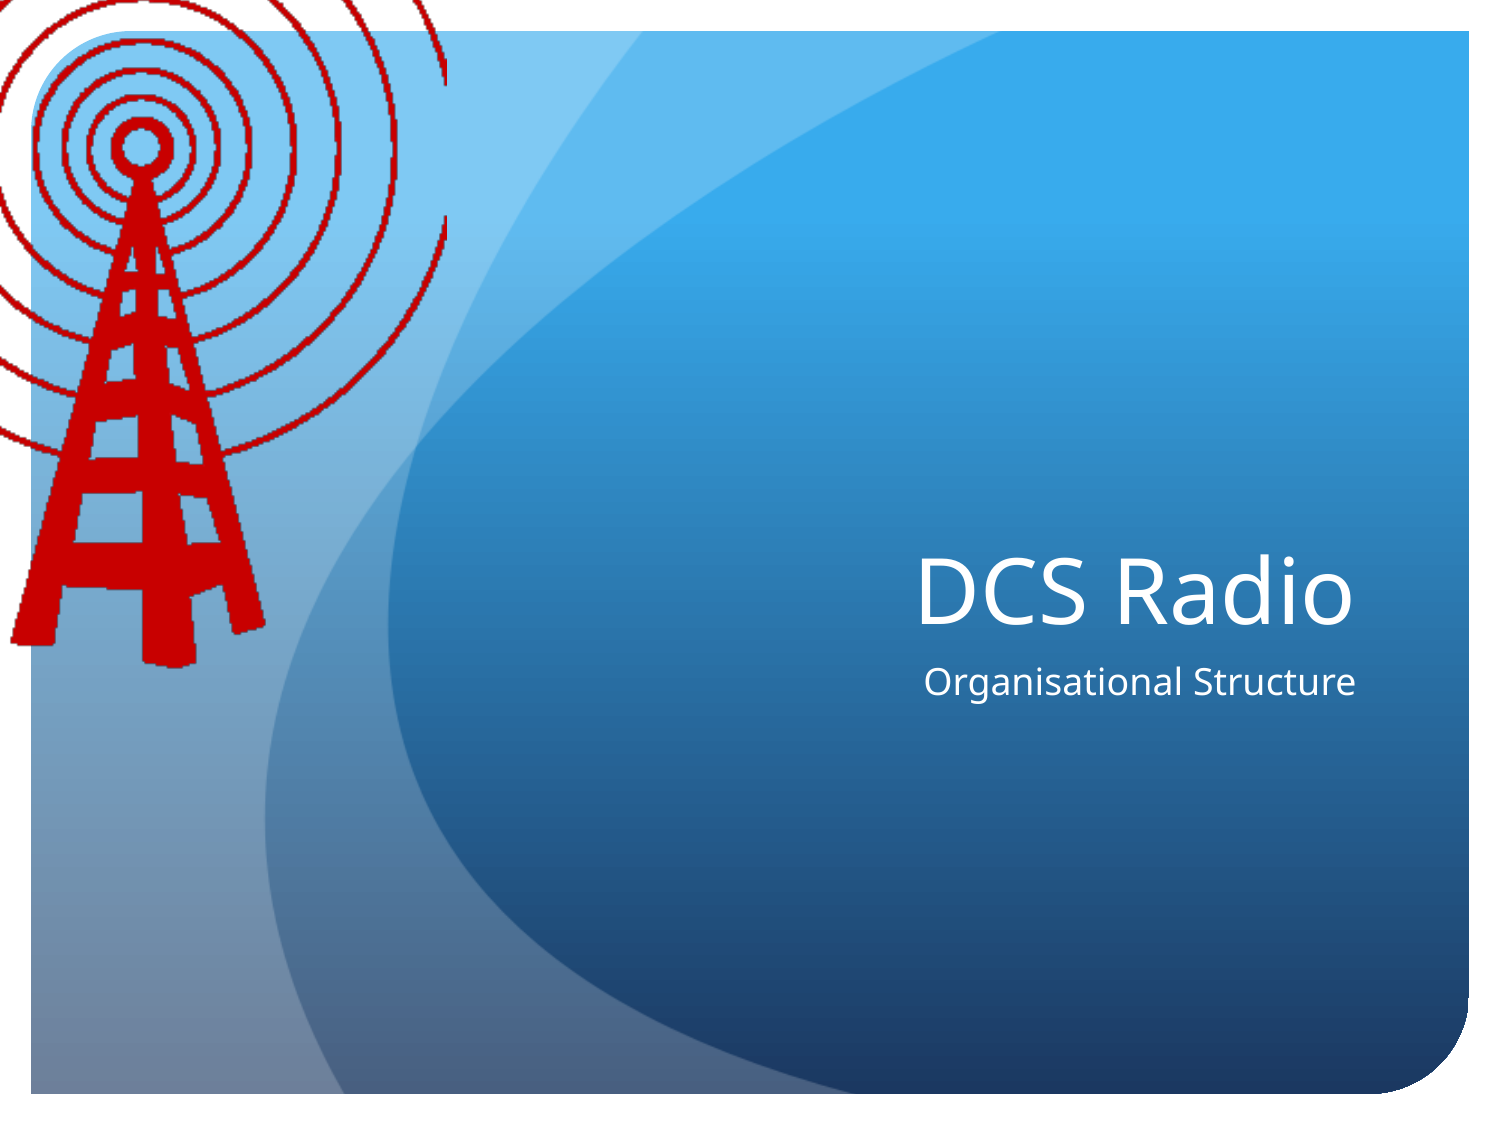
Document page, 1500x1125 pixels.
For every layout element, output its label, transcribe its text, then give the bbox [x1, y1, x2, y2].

subtitle Organisational Structure [262, 650, 1372, 939]
picture [0, 0, 1474, 1095]
title DCS Radio [447, 408, 1372, 650]
